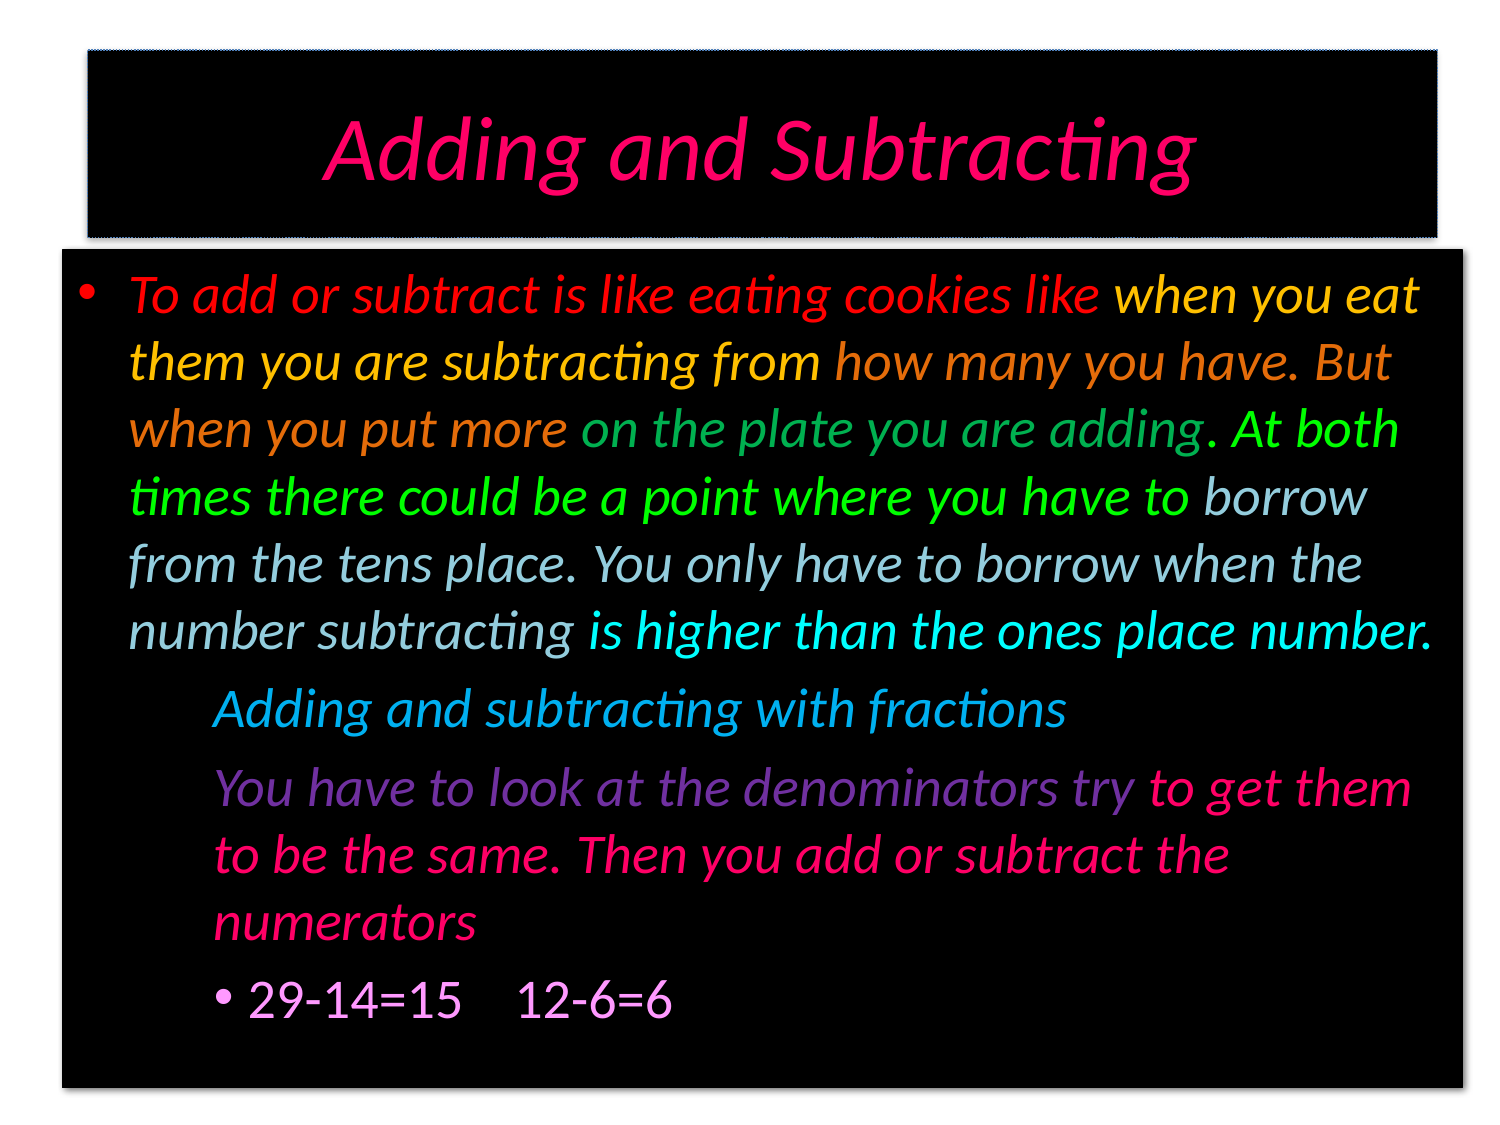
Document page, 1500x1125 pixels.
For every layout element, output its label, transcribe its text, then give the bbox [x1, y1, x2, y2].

title Adding and Subtracting [87, 49, 1438, 238]
list To add or subtract is like eating cookies like when you eat them you are subtracting from how many you have. But when you put more on the plate you are adding. At both times there could be a point where you have to borrow from the tens place. You only have to borrow when the number subtracting is higher than the ones place number. Adding and subtracting with fractions You have to look at the denominators try to get them to be the same. Then you add or subtract the numerators 29-14=15 12-6=6 [62, 249, 1463, 1088]
